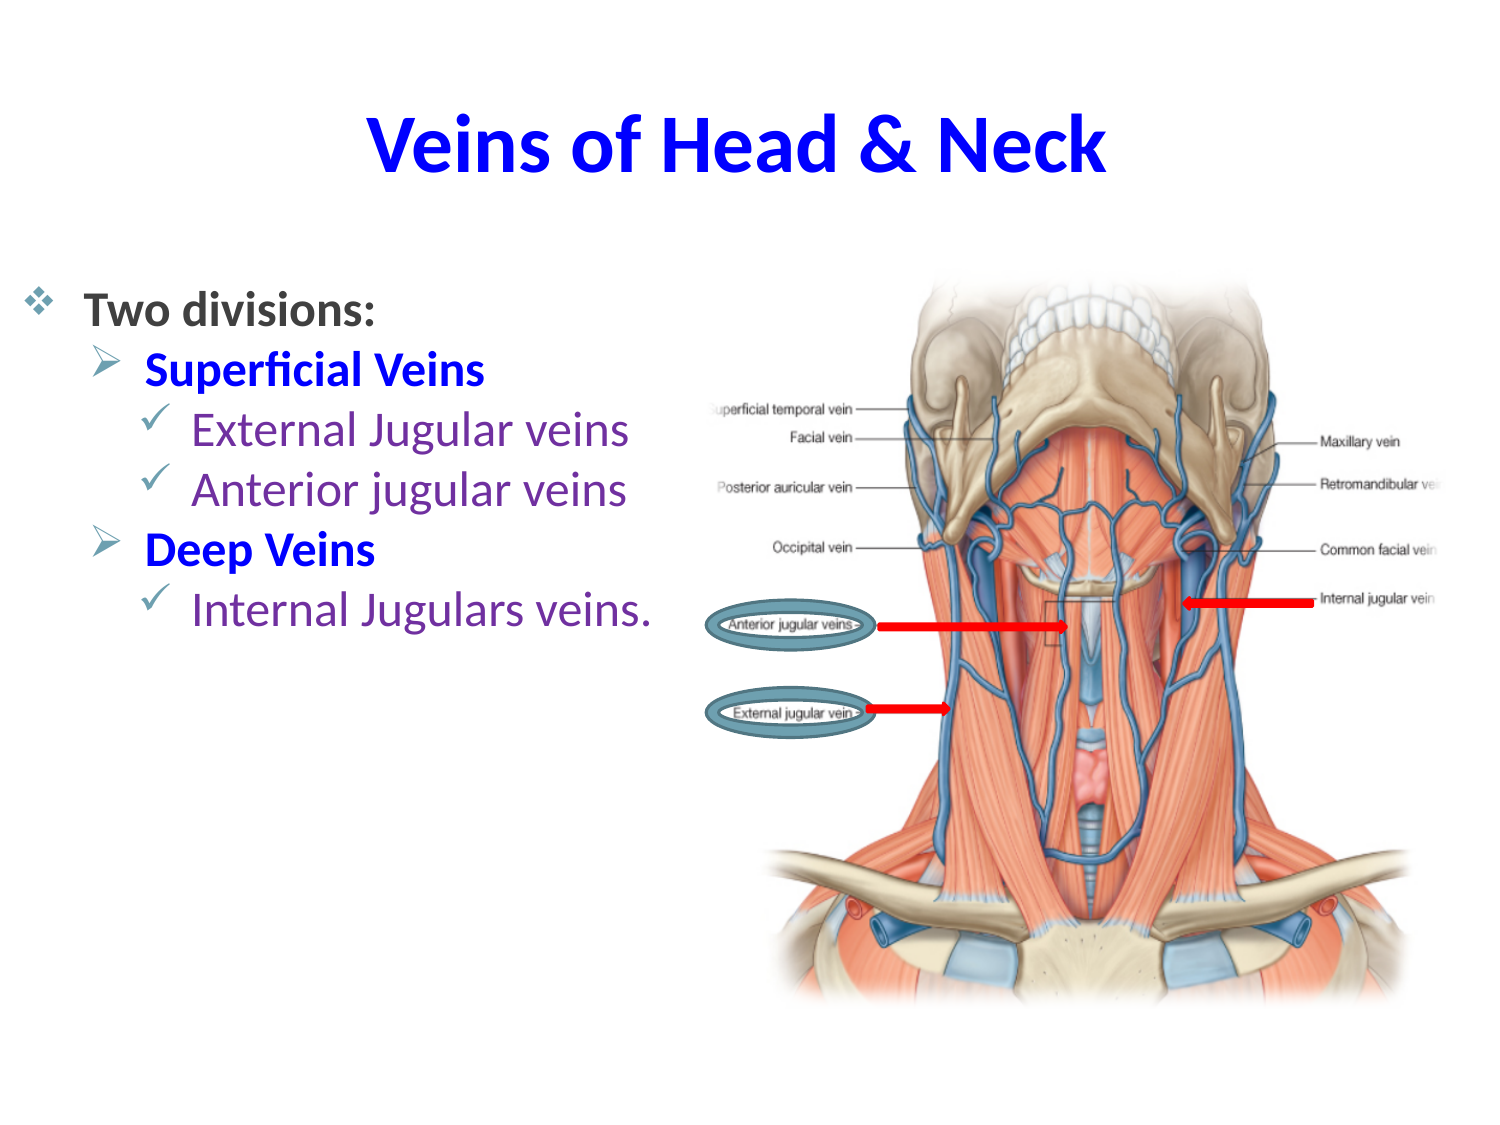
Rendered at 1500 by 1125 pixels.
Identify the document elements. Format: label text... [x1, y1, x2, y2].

list Two divisions: Superficial Veins External Jugular veins Anterior jugular veins Deep Veins Internal Jugulars veins. [0, 268, 695, 922]
picture [705, 268, 1446, 1009]
title Veins of Head & Neck [74, 37, 1401, 241]
